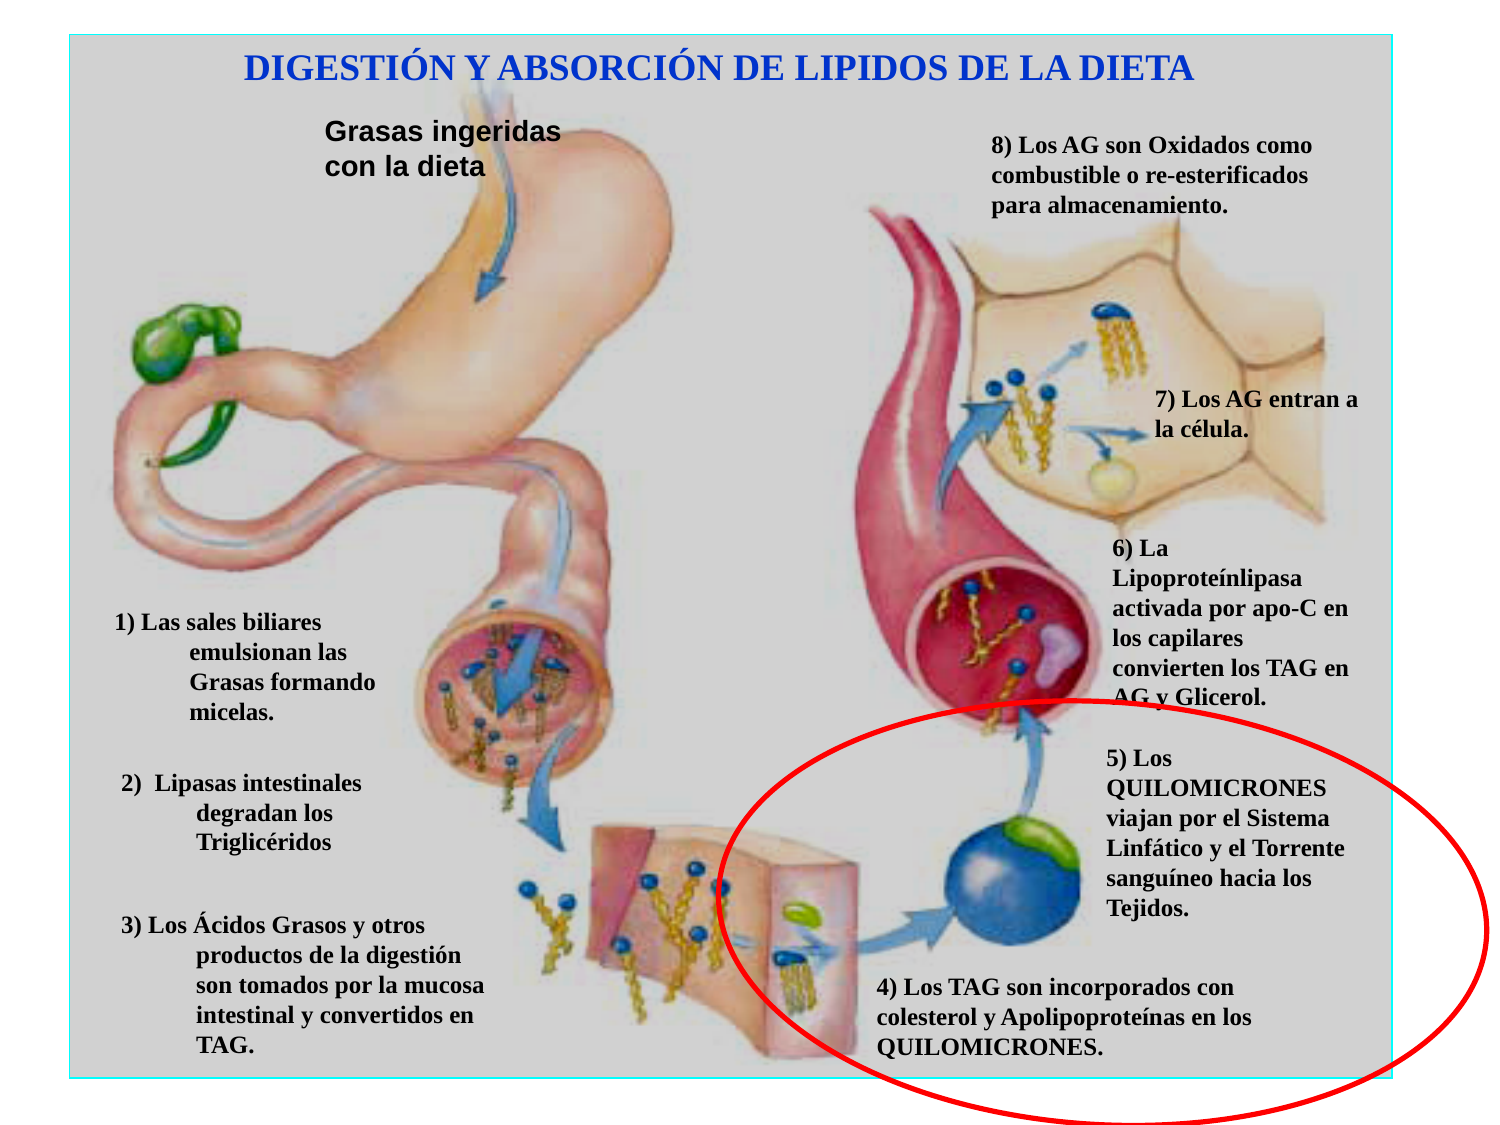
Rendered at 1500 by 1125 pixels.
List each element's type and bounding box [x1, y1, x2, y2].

text_box [1398, 788, 1489, 1064]
text_box [70, 34, 1395, 1121]
